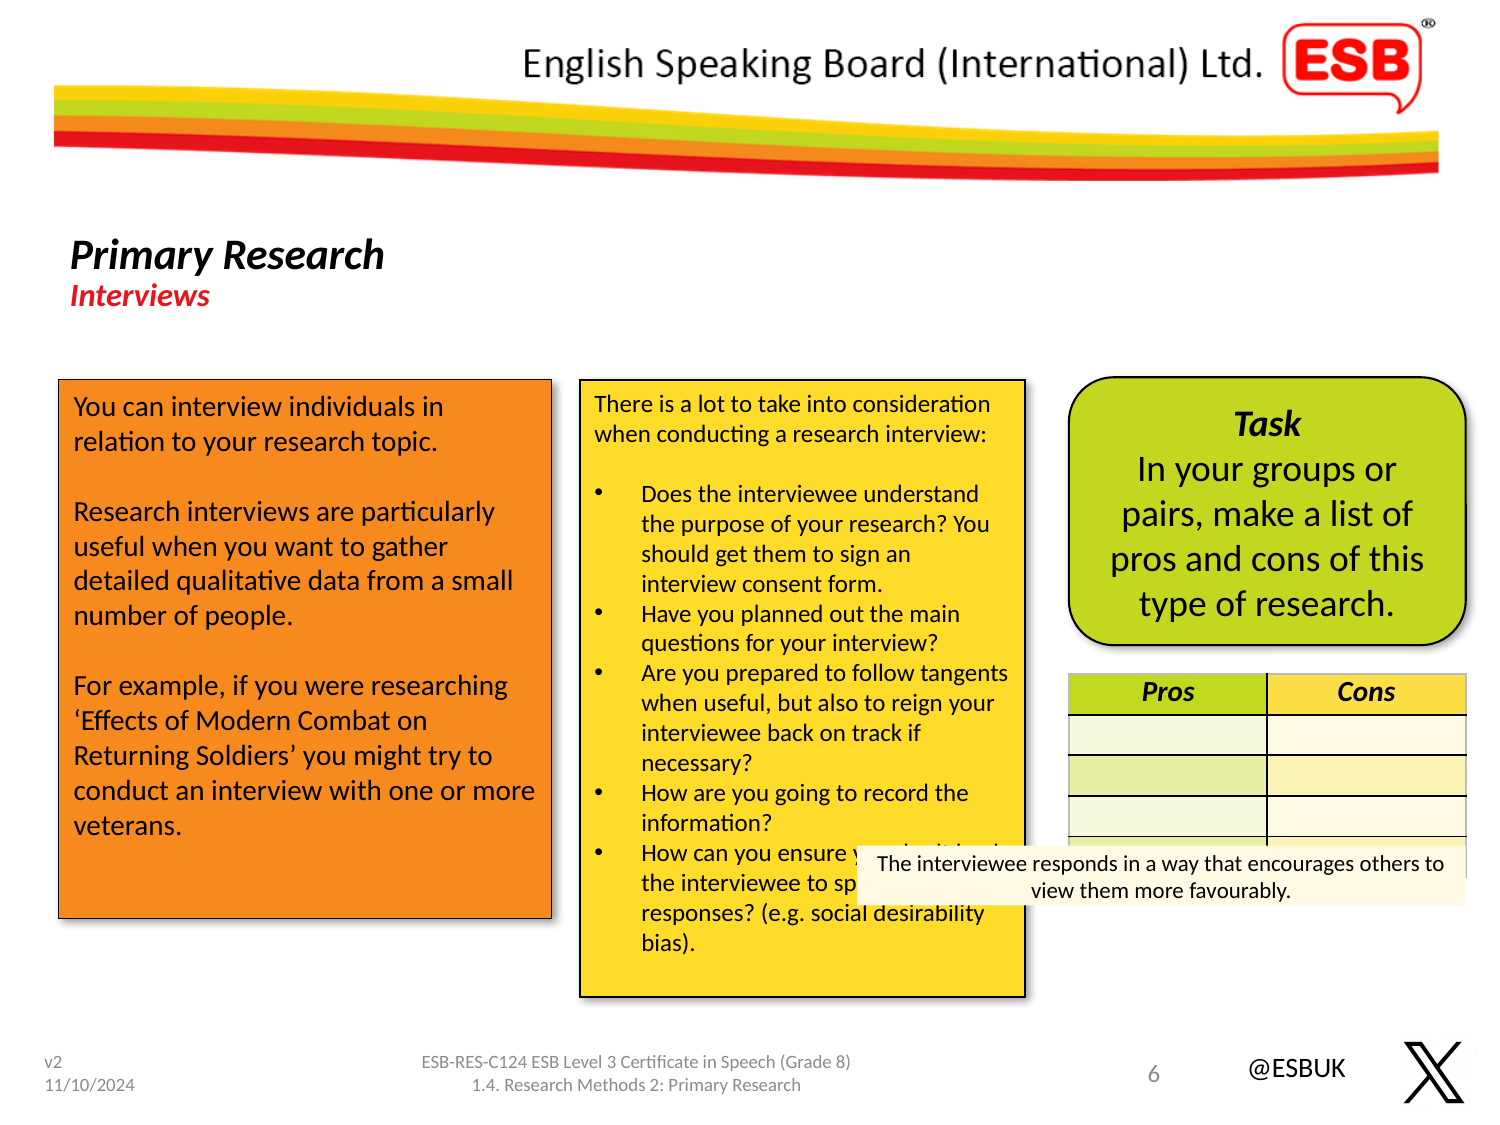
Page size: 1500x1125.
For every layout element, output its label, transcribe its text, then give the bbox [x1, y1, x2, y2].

table_cell [1070, 716, 1266, 754]
table_cell [1070, 756, 1266, 795]
table_cell [1268, 797, 1465, 836]
table_cell [1268, 756, 1465, 795]
text_box There is a lot to take into consideration when conducting a research interview: Does the interviewee understand the purpose of your research? You should get them to sign an interview consent form. Have you planned out the main questions for your interview? Are you prepared to follow tangents when useful, but also to reign your interviewee back on track if necessary? How are you going to record the information? How can you ensure you don’t lead the interviewee to specific responses? (e.g. social desirability bias). [579, 379, 1026, 998]
text_box You can interview individuals in relation to your research topic. Research interviews are particularly useful when you want to gather detailed qualitative data from a small number of people. For example, if you were researching ‘Effects of Modern Combat on Returning Soldiers’ you might try to conduct an interview with one or more veterans. [58, 379, 552, 919]
picture [0, 0, 1500, 189]
table_cell [1268, 716, 1465, 754]
picture [1395, 1029, 1476, 1116]
table_header Cons [1268, 675, 1465, 714]
text_box Task In your groups or pairs, make a list of pros and cons of this type of research. [1067, 376, 1467, 647]
footer ESB-RES-C124 ESB Level 3 Certificate in Speech (Grade 8) 1.4. Research Methods 2: Primary Research [395, 1042, 877, 1103]
title Primary Research Interviews [54, 224, 1026, 322]
table_cell [1070, 837, 1266, 845]
table_cell [1268, 837, 1465, 845]
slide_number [29, 1042, 160, 1103]
table_header Pros [1070, 675, 1266, 714]
slide_number 6 [930, 1042, 1176, 1103]
table_cell [1070, 797, 1266, 836]
text_box The interviewee responds in a way that encourages others to view them more favourably. [856, 845, 1467, 906]
